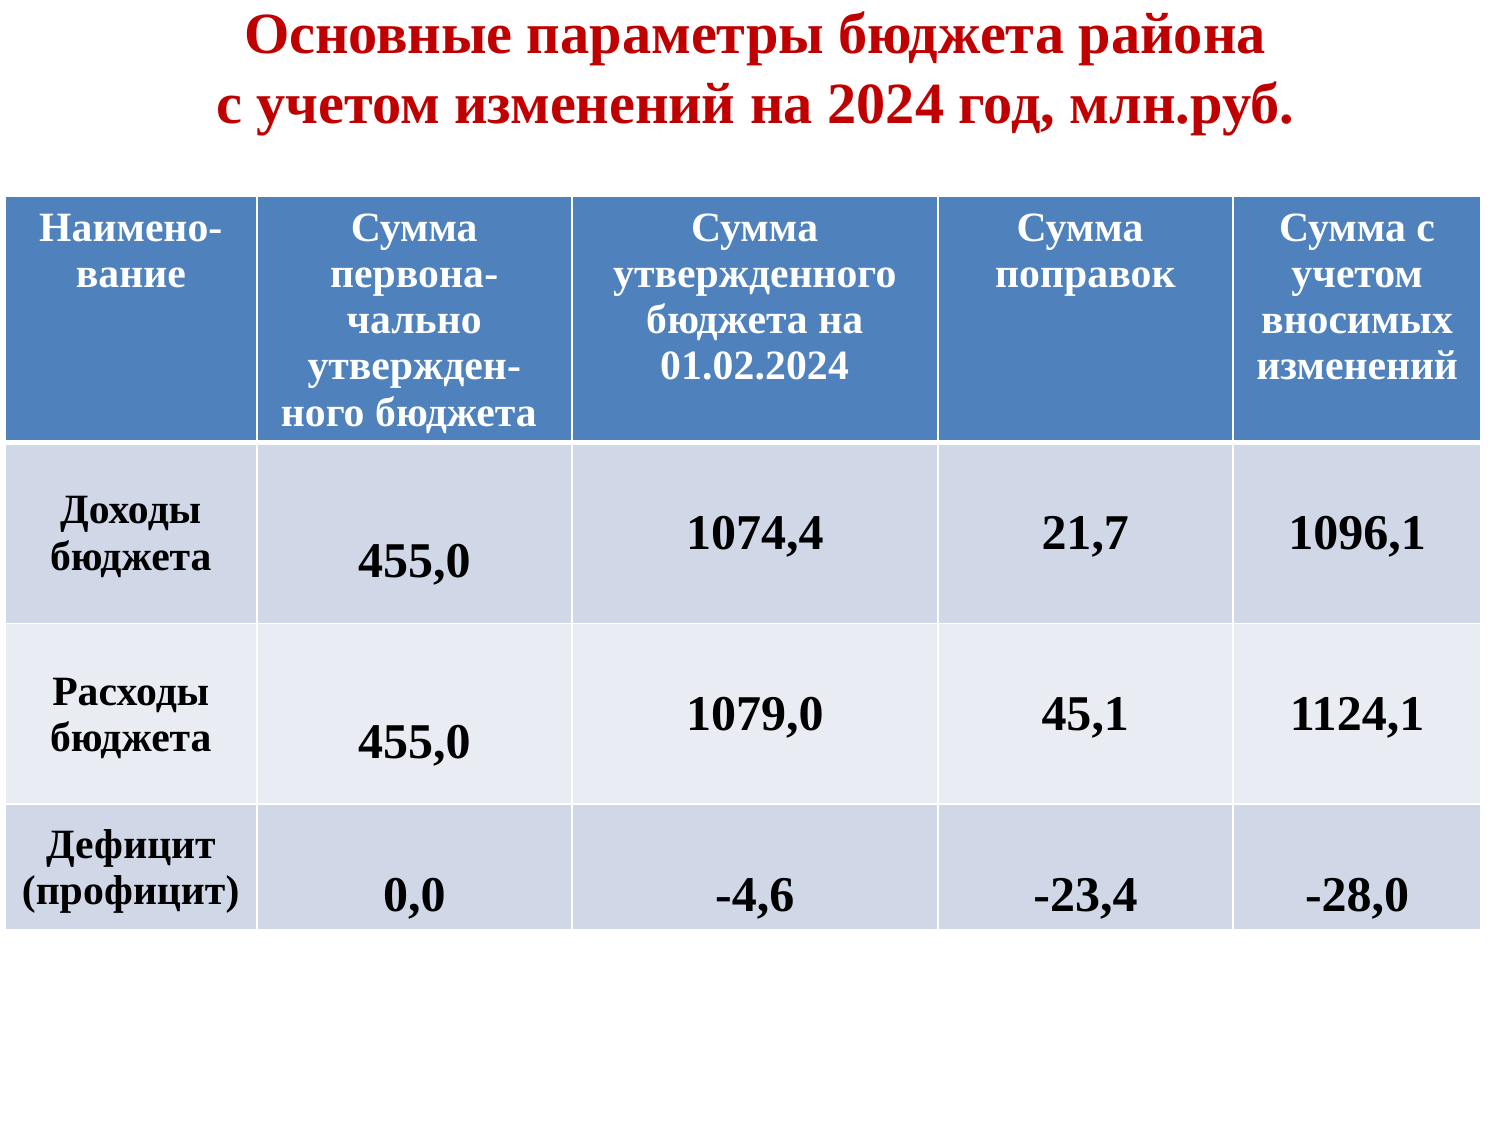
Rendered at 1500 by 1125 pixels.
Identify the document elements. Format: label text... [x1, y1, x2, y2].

table_header Сумма поправок [939, 197, 1232, 440]
table_header Сумма первона-чально утвержден-ного бюджета [258, 197, 571, 440]
table_cell -4,6 [573, 805, 937, 929]
table_cell 21,7 [939, 445, 1232, 623]
table_cell 1124,1 [1234, 624, 1480, 803]
table_cell 1096,1 [1234, 445, 1480, 623]
table_cell Дефицит (профицит) [6, 805, 256, 929]
table_cell Расходы бюджета [6, 624, 256, 803]
table_cell 1079,0 [573, 624, 937, 803]
table_header Наимено-вание [6, 197, 256, 440]
table_cell 455,0 [258, 624, 571, 803]
table_cell 455,0 [258, 445, 571, 623]
table_cell -28,0 [1234, 805, 1480, 929]
table_cell Доходы бюджета [6, 445, 256, 623]
table_cell 45,1 [939, 624, 1232, 803]
table_cell 0,0 [258, 805, 571, 929]
table_cell 1074,4 [573, 445, 937, 623]
table_cell -23,4 [939, 805, 1232, 929]
table_header Сумма с учетом вносимых изменений [1234, 197, 1480, 440]
table_header Сумма утвержденного бюджета на 01.02.2024 [573, 197, 937, 440]
title Основные параметры бюджета района с учетом изменений на 2024 год, млн.руб. [41, 0, 1470, 130]
